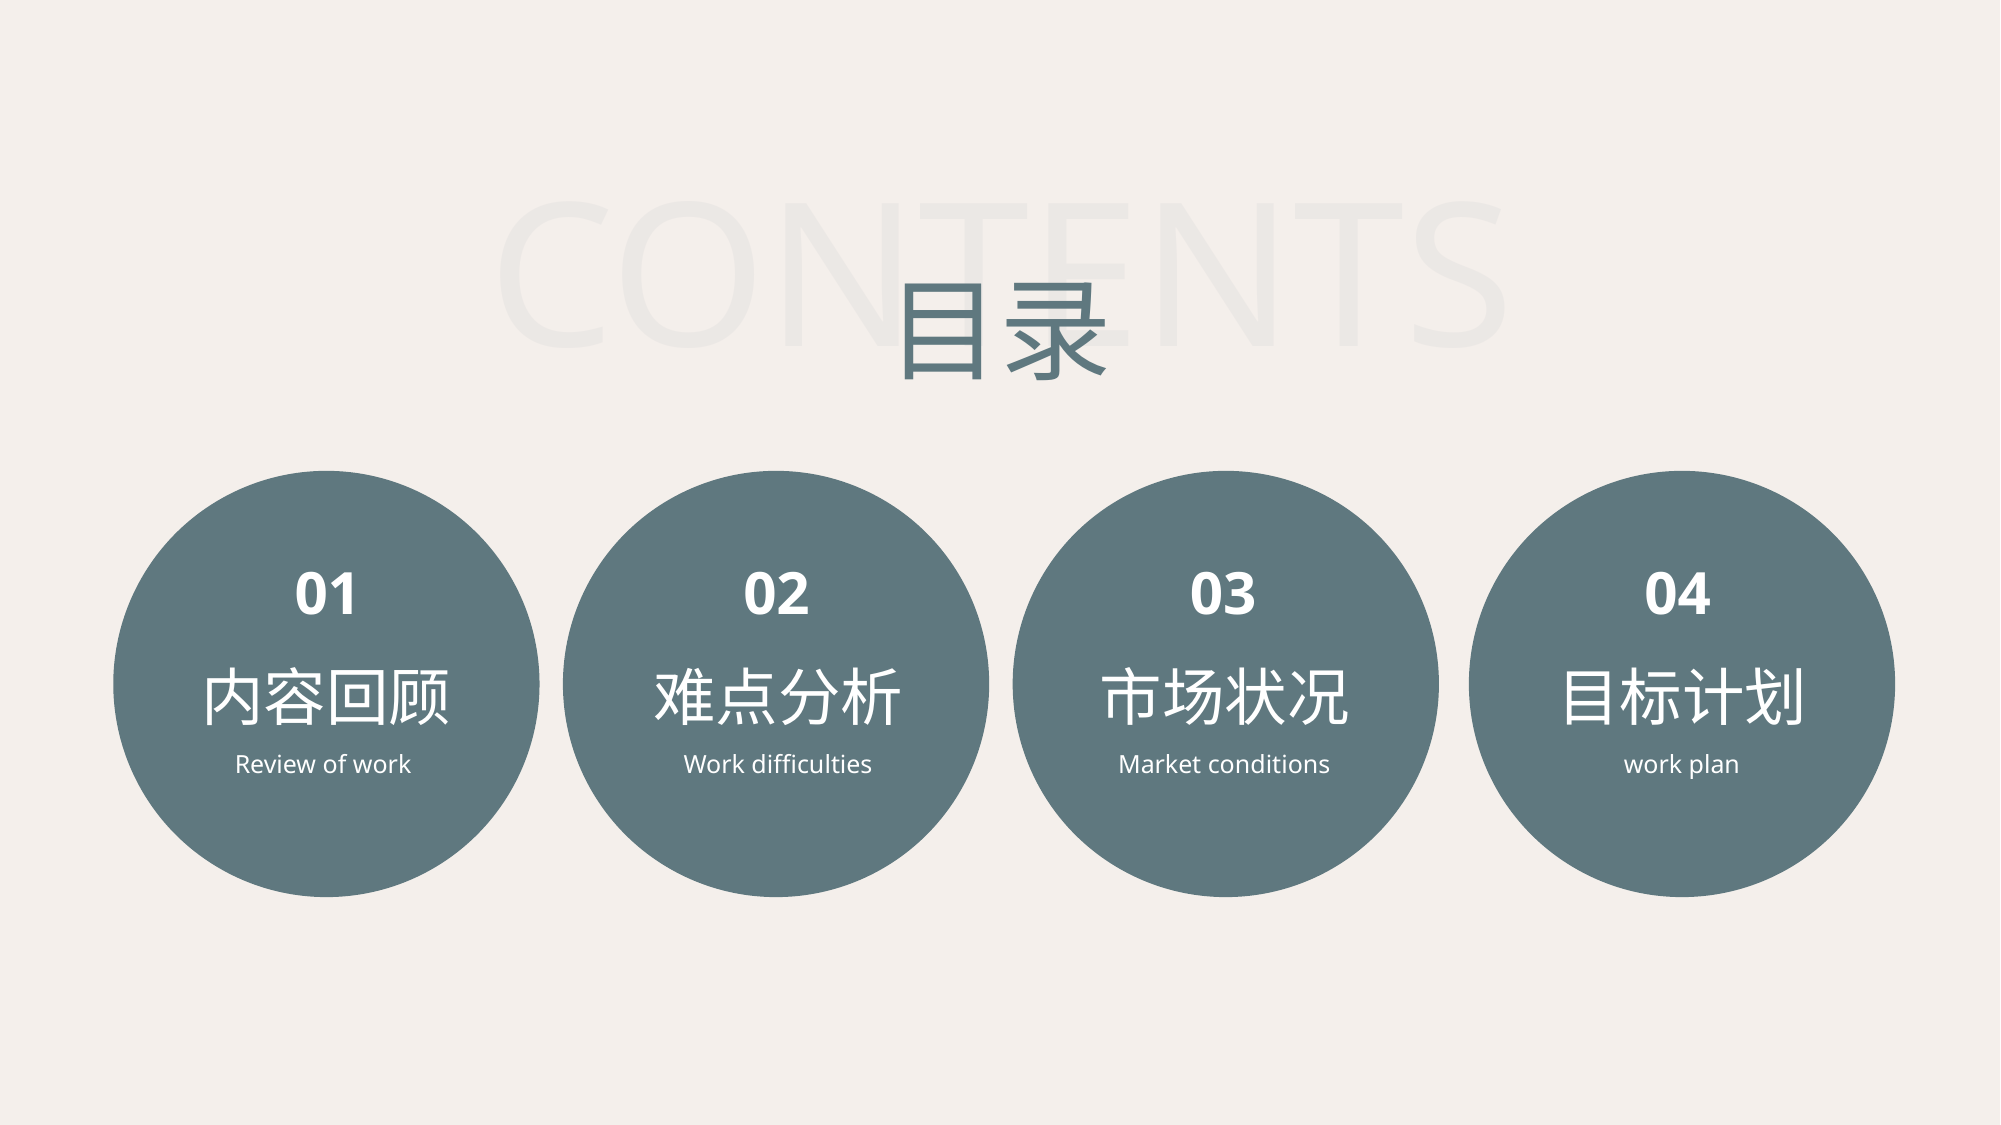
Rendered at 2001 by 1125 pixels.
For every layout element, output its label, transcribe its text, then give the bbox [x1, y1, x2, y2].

text_box 目标计划 [1542, 650, 1822, 740]
text_box CONTENTS [122, 139, 1881, 395]
text_box [1467, 469, 1897, 899]
text_box 03 [1174, 549, 1272, 634]
text_box [1011, 469, 1440, 899]
text_box 难点分析 [638, 650, 918, 740]
text_box 04 [1629, 549, 1726, 634]
text_box [561, 469, 991, 899]
text_box 目录 [817, 224, 1183, 402]
text_box work plan [1608, 741, 1756, 786]
text_box Market conditions [1103, 741, 1346, 786]
text_box 内容回顾 [186, 650, 467, 740]
text_box [112, 469, 541, 899]
text_box 市场状况 [1084, 650, 1365, 740]
text_box Work difficulties [668, 741, 888, 786]
text_box Review of work [219, 741, 433, 786]
text_box 02 [728, 549, 825, 634]
text_box 01 [279, 549, 377, 634]
